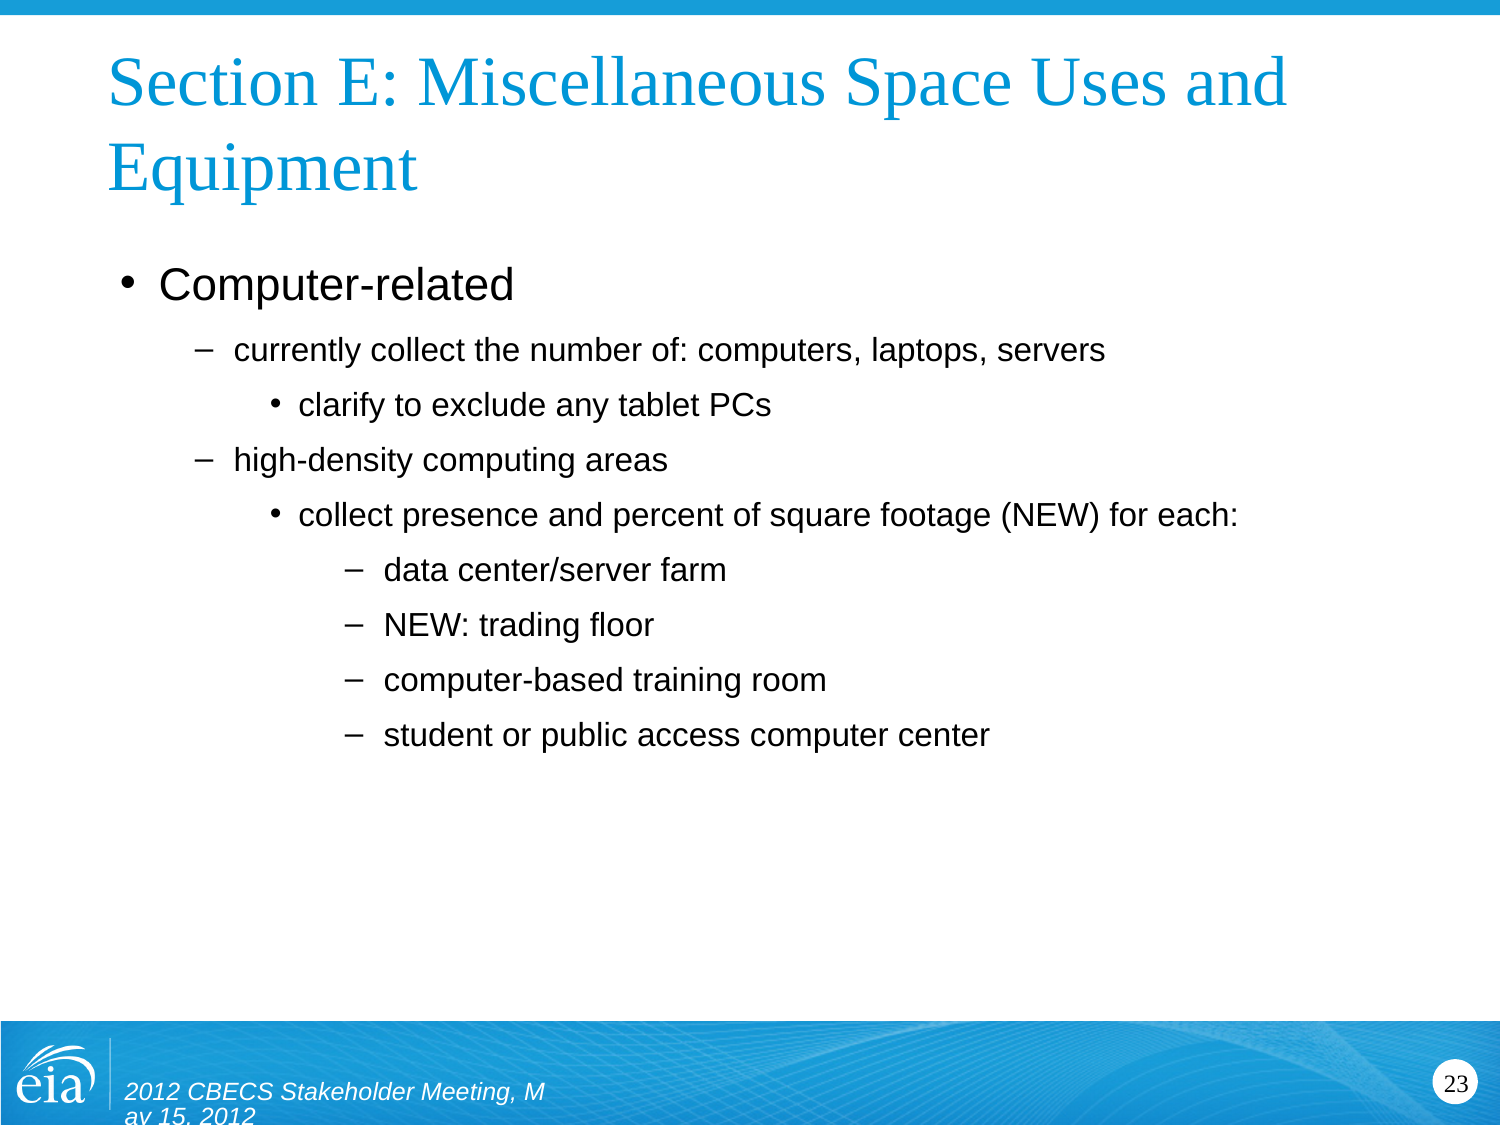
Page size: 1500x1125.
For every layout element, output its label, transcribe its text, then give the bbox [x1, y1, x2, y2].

slide_number 23 [1425, 1053, 1488, 1113]
picture [2, 1021, 1500, 1125]
list Computer-related currently collect the number of: computers, laptops, servers clarify to exclude any tablet PCs high-density computing areas collect presence and percent of square footage (NEW) for each: data center/server farm NEW: trading floor computer-based training room student or public access computer center [105, 246, 1425, 1000]
title Section E: Miscellaneous Space Uses and Equipment [92, 24, 1413, 213]
footer 2012 CBECS Stakeholder Meeting, May 15, 2012 [109, 1048, 570, 1113]
